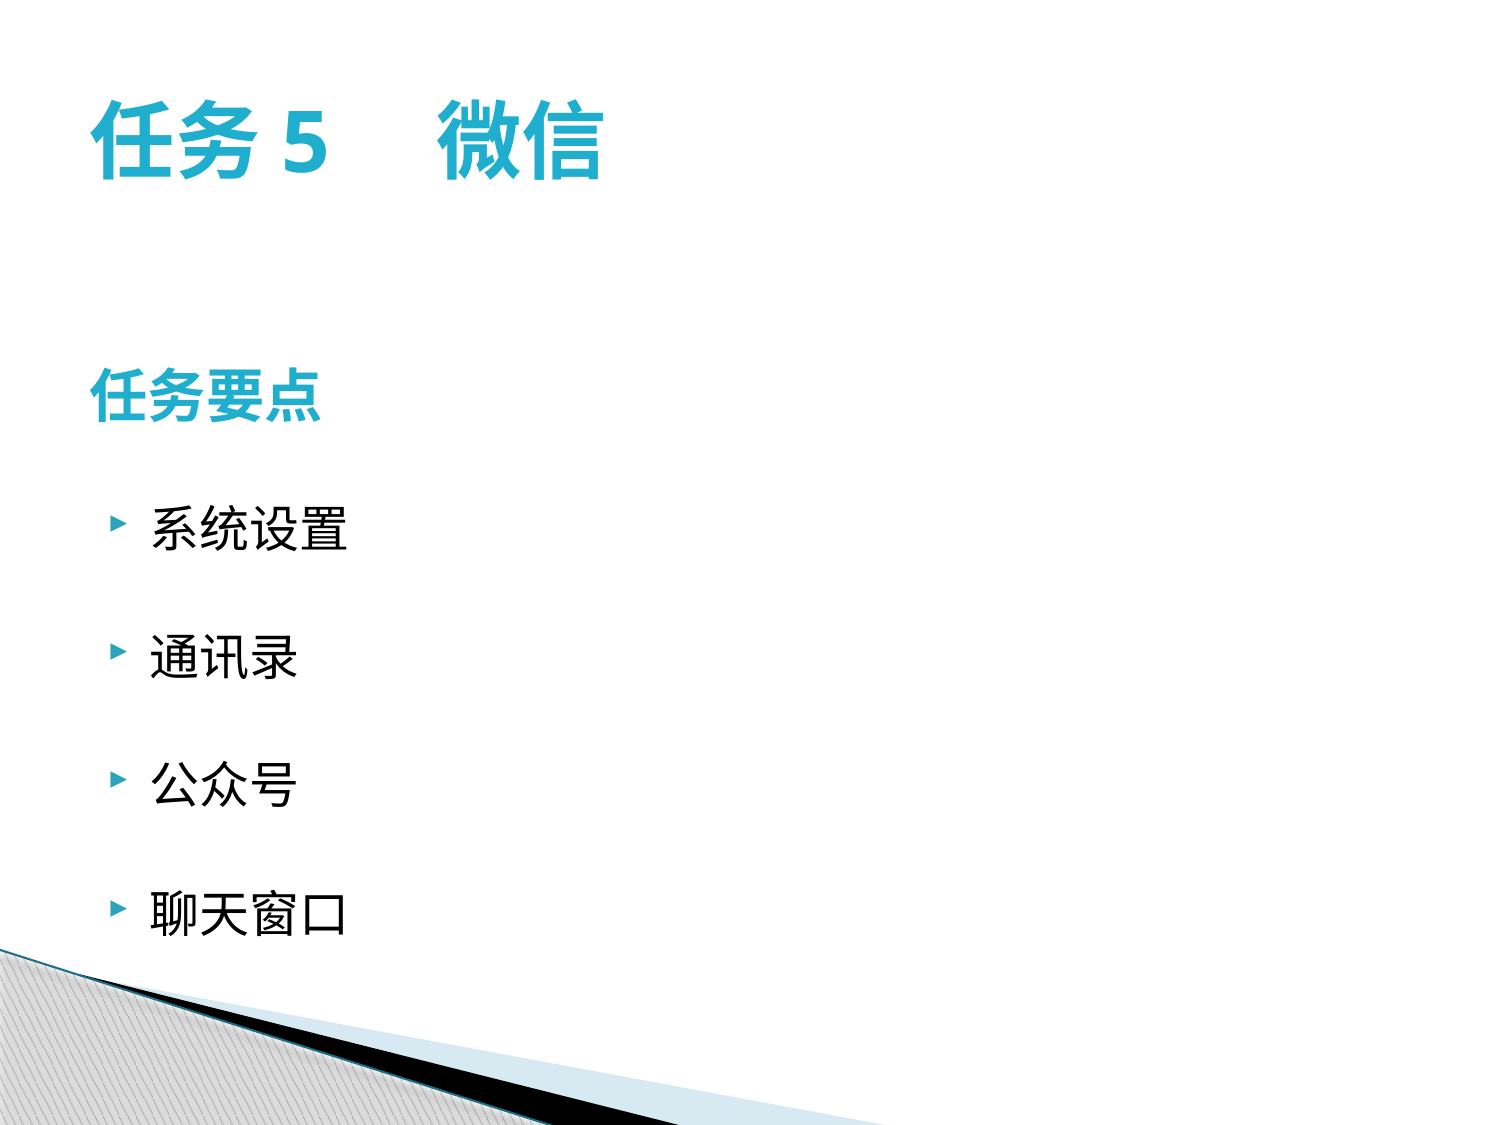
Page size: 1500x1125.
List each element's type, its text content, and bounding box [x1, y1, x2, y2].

list 任务要点 系统设置 通讯录 公众号 聊天窗口 [75, 309, 1425, 953]
title 任务5 微信 [75, 45, 1425, 233]
